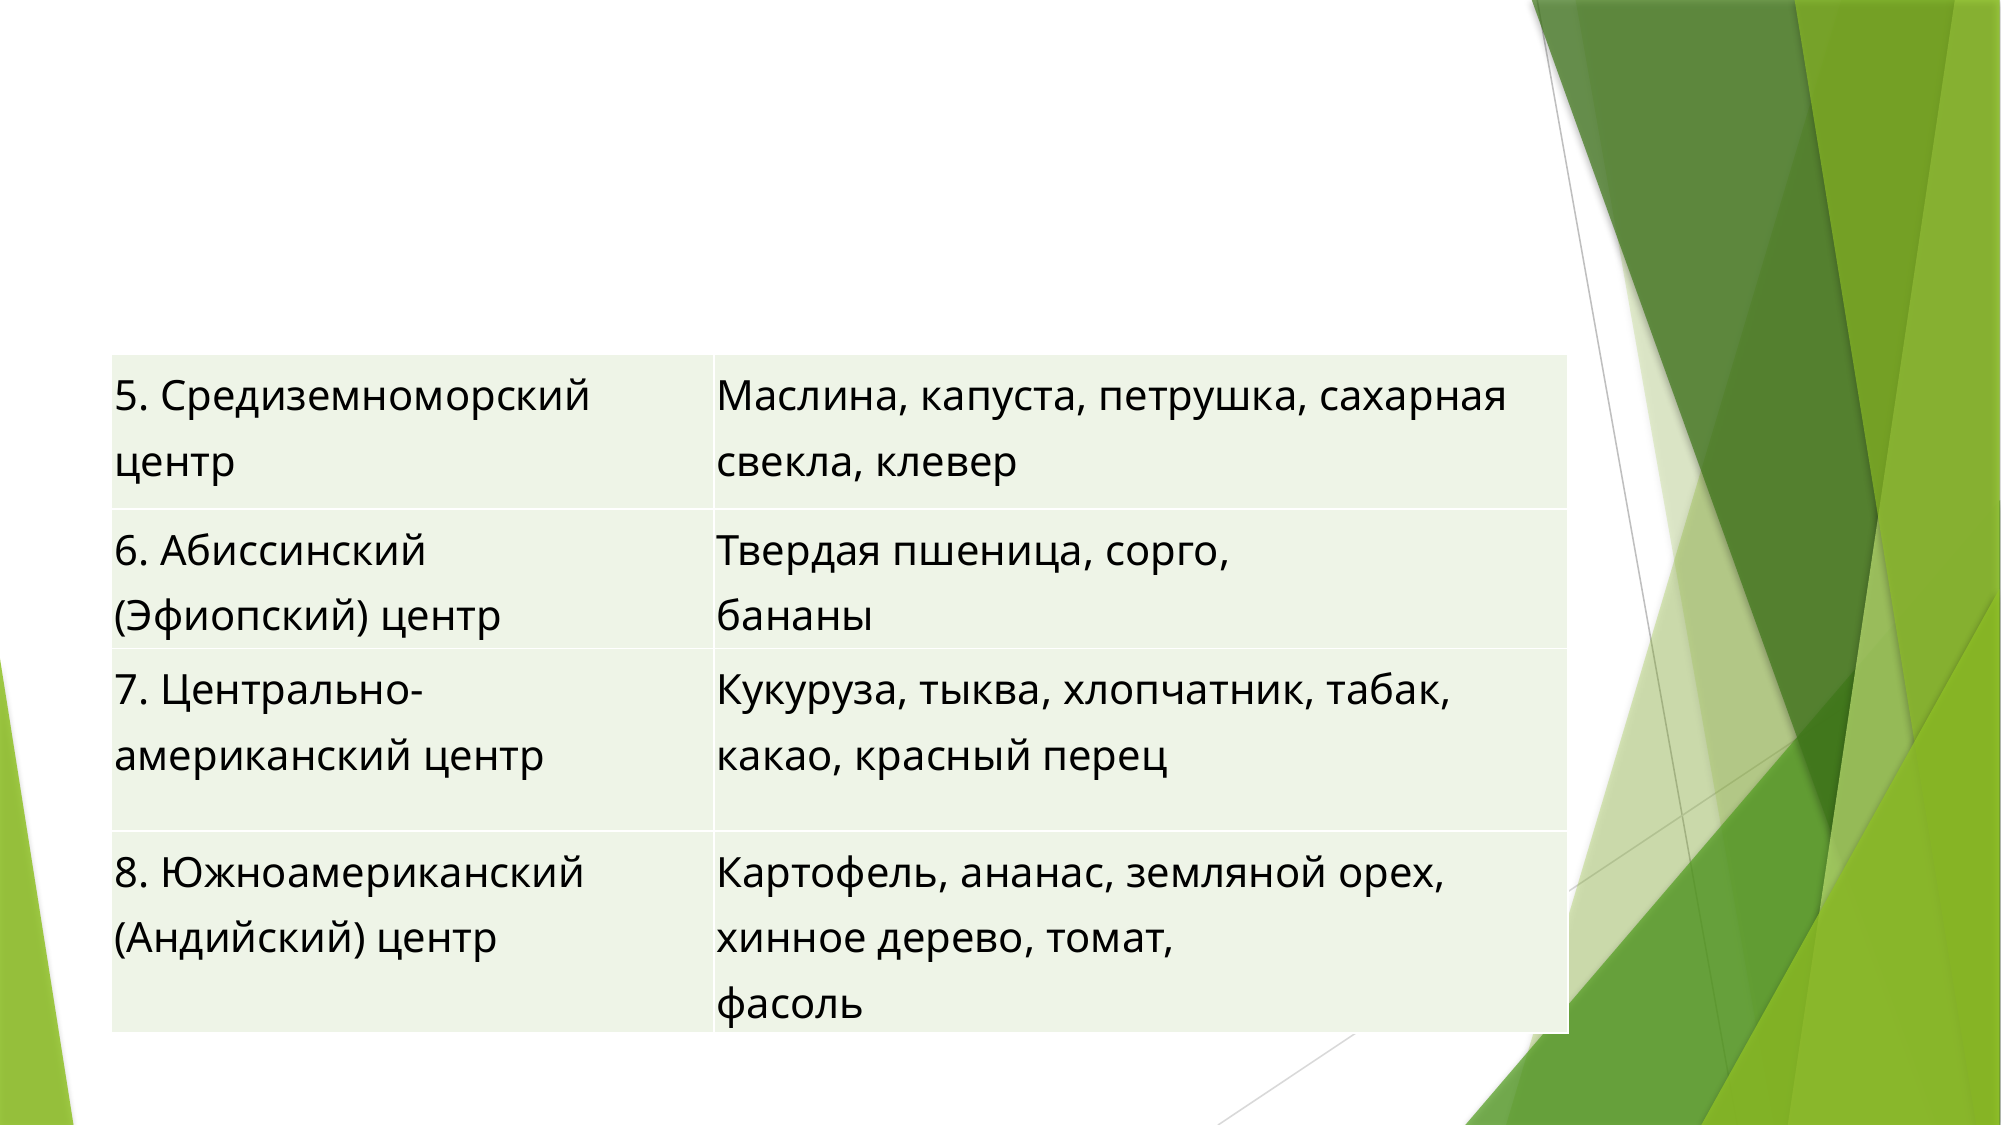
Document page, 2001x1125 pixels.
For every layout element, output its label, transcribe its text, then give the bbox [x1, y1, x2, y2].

table_header 5. Средиземноморский центр [112, 355, 713, 508]
table_cell Картофель, ананас, земляной орех, хинное дерево, томат, фасоль [715, 832, 1567, 1032]
table_header Маслина, капуста, петрушка, сахарная свекла, клевер [715, 355, 1567, 508]
table_cell 7. Центрально- американский центр [112, 649, 713, 830]
table_cell 6. Абиссинский (Эфиопский) центр [112, 510, 713, 648]
table_cell Твердая пшеница, сорго, бананы [715, 510, 1567, 648]
table_cell Кукуруза, тыква, хлопчатник, табак, какао, красный перец [715, 649, 1567, 830]
table_cell 8. Южноамериканский (Андийский) центр [112, 832, 713, 1032]
